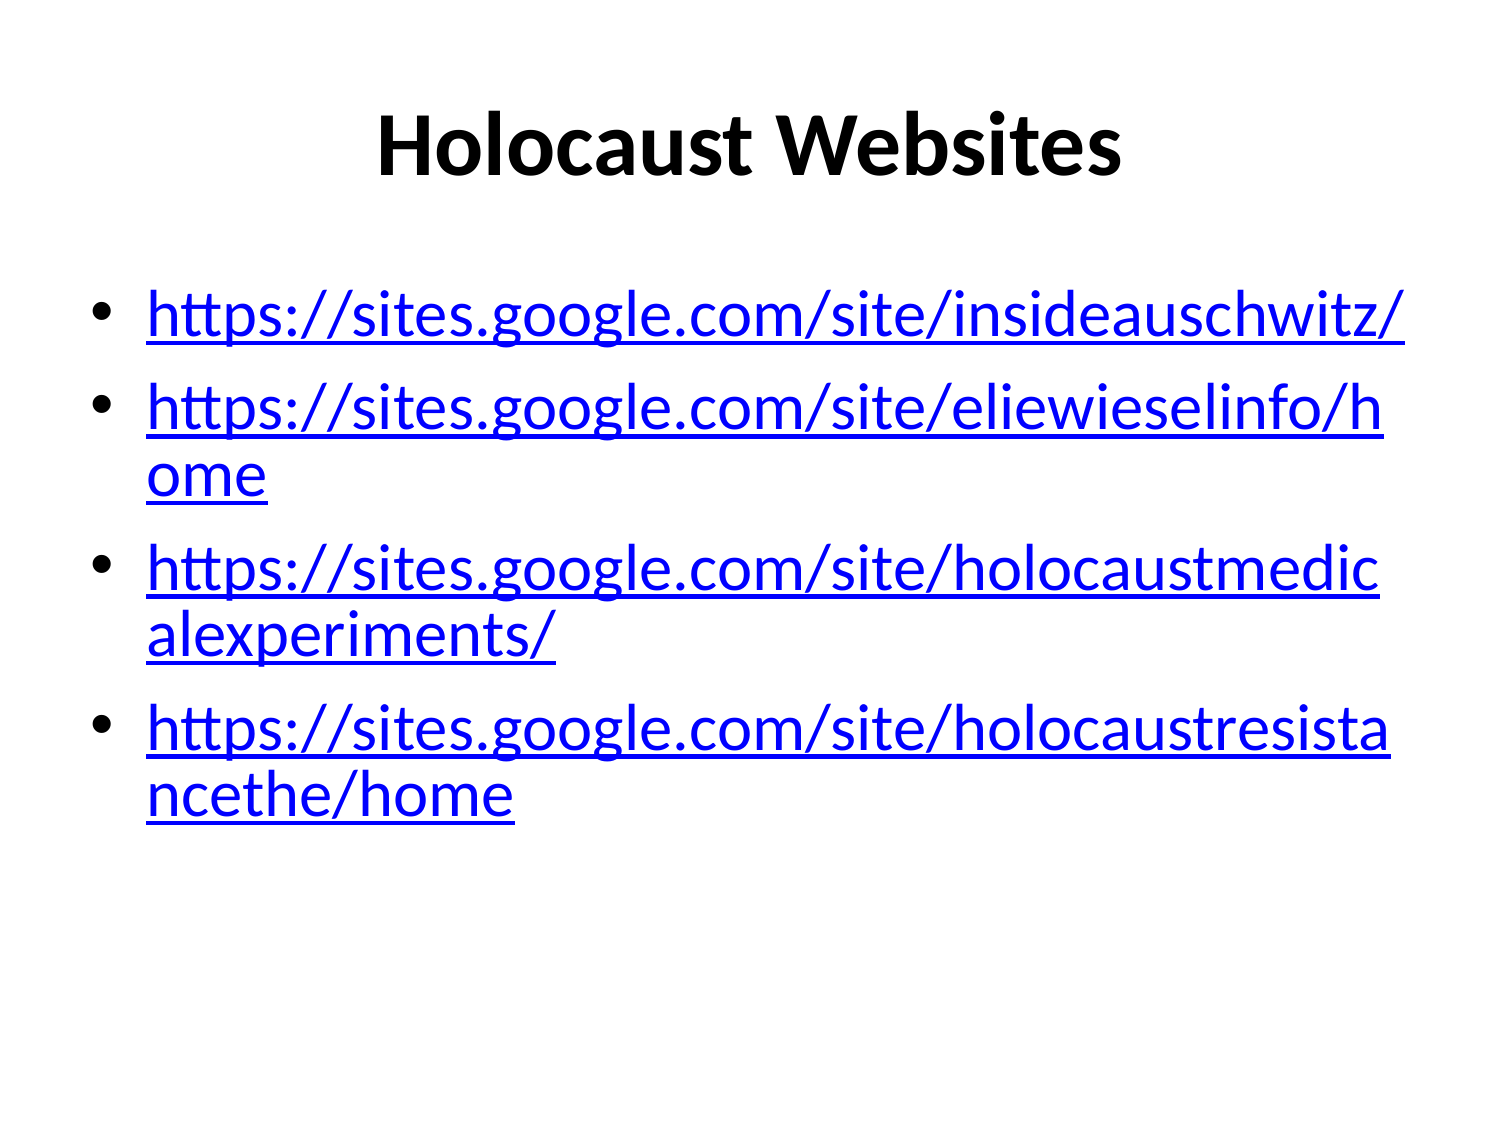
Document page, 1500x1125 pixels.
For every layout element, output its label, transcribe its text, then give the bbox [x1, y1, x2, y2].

list https://sites.google.com/site/insideauschwitz/ https://sites.google.com/site/eliewieselinfo/home https://sites.google.com/site/holocaustmedicalexperiments/ https://sites.google.com/site/holocaustresistancethe/home [75, 262, 1425, 1005]
title Holocaust Websites [75, 45, 1425, 233]
